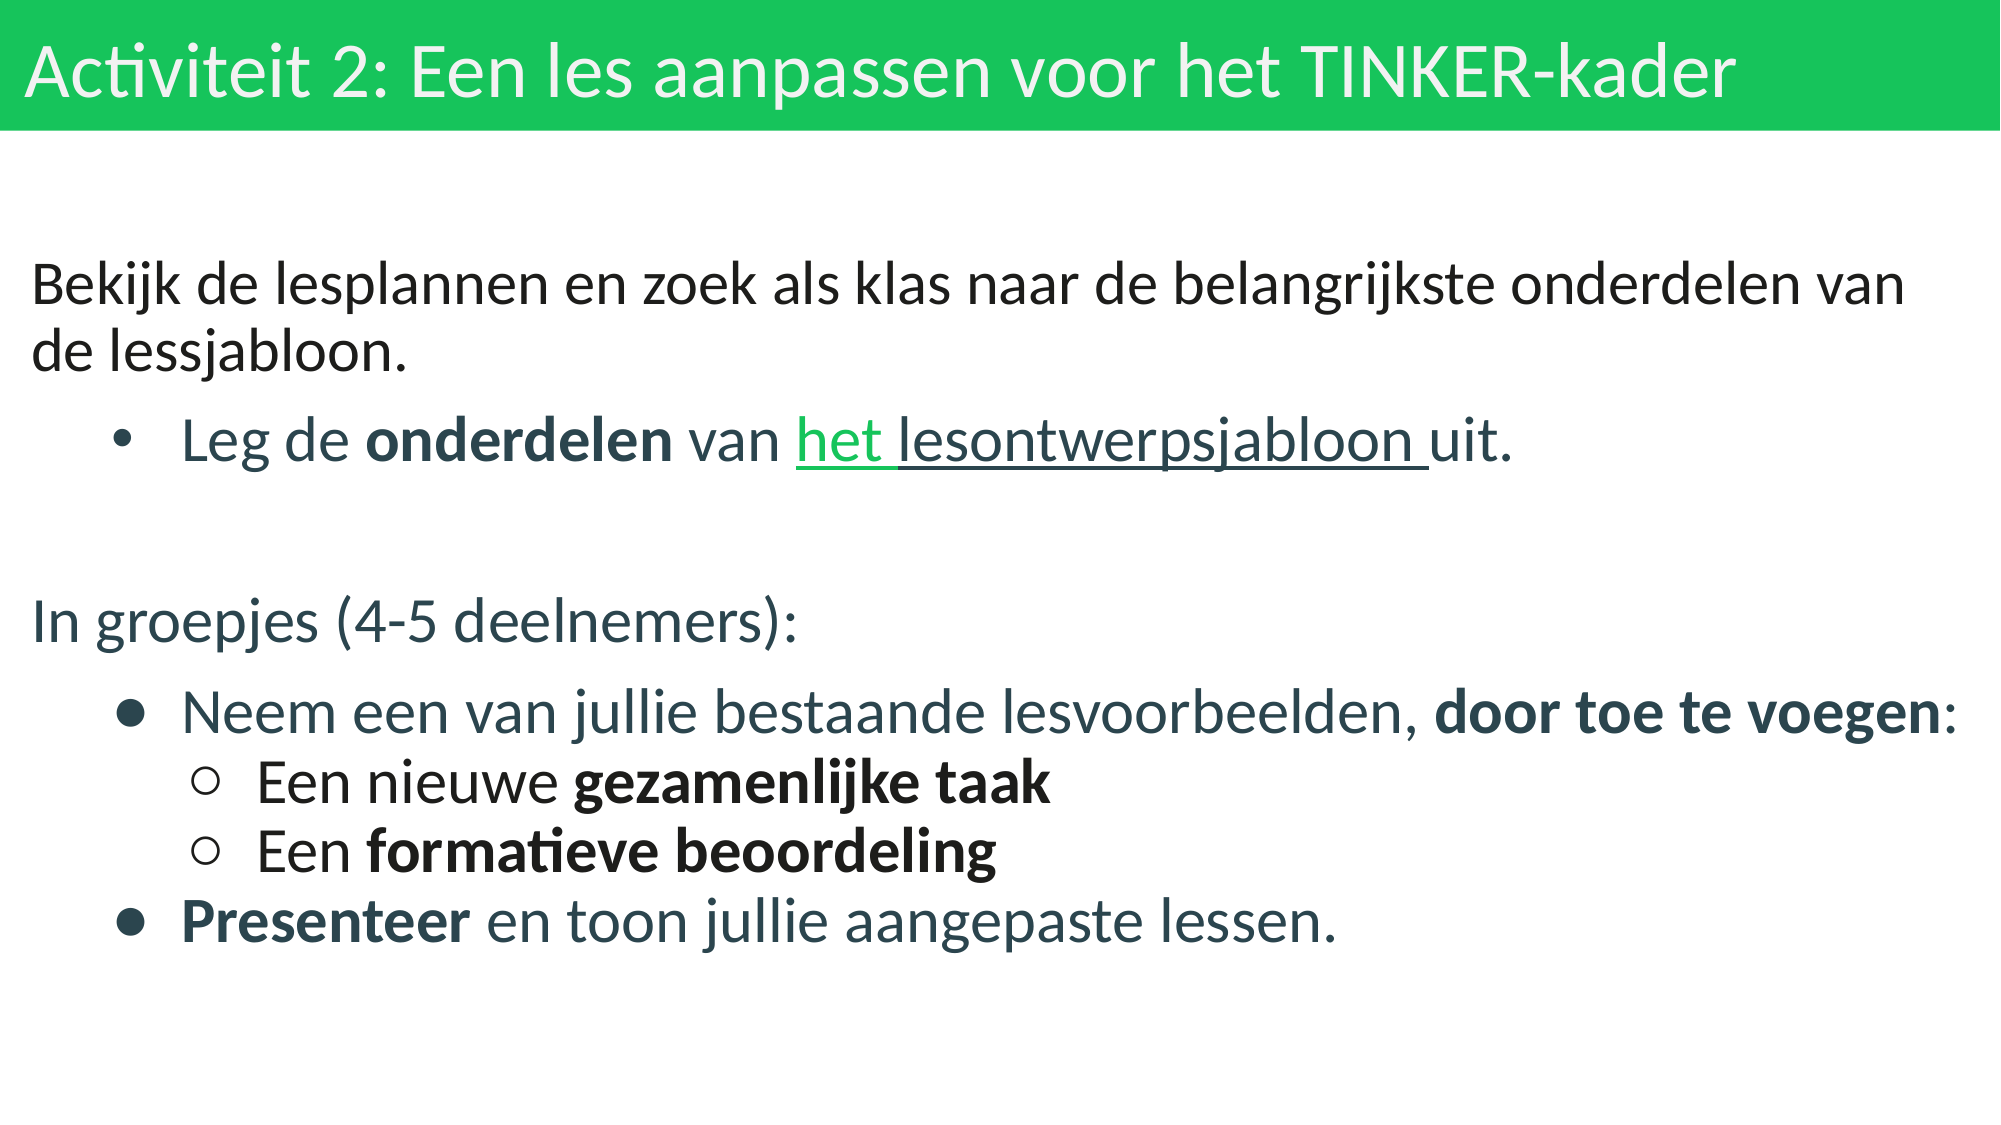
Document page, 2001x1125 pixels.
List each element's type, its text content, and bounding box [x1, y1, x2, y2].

list Bekijk de lesplannen en zoek als klas naar de belangrijkste onderdelen van de lessjabloon. Leg de onderdelen van het lesontwerpsjabloon uit. In groepjes (4-5 deelnemers): Neem een van jullie bestaande lesvoorbeelden, door toe te voegen: Een nieuwe gezamenlijke taak Een formatieve beoordeling Presenteer en toon jullie aangepaste lessen. [16, 144, 1976, 1108]
title Activiteit 2: Een les aanpassen voor het TINKER-kader [16, 13, 1976, 131]
